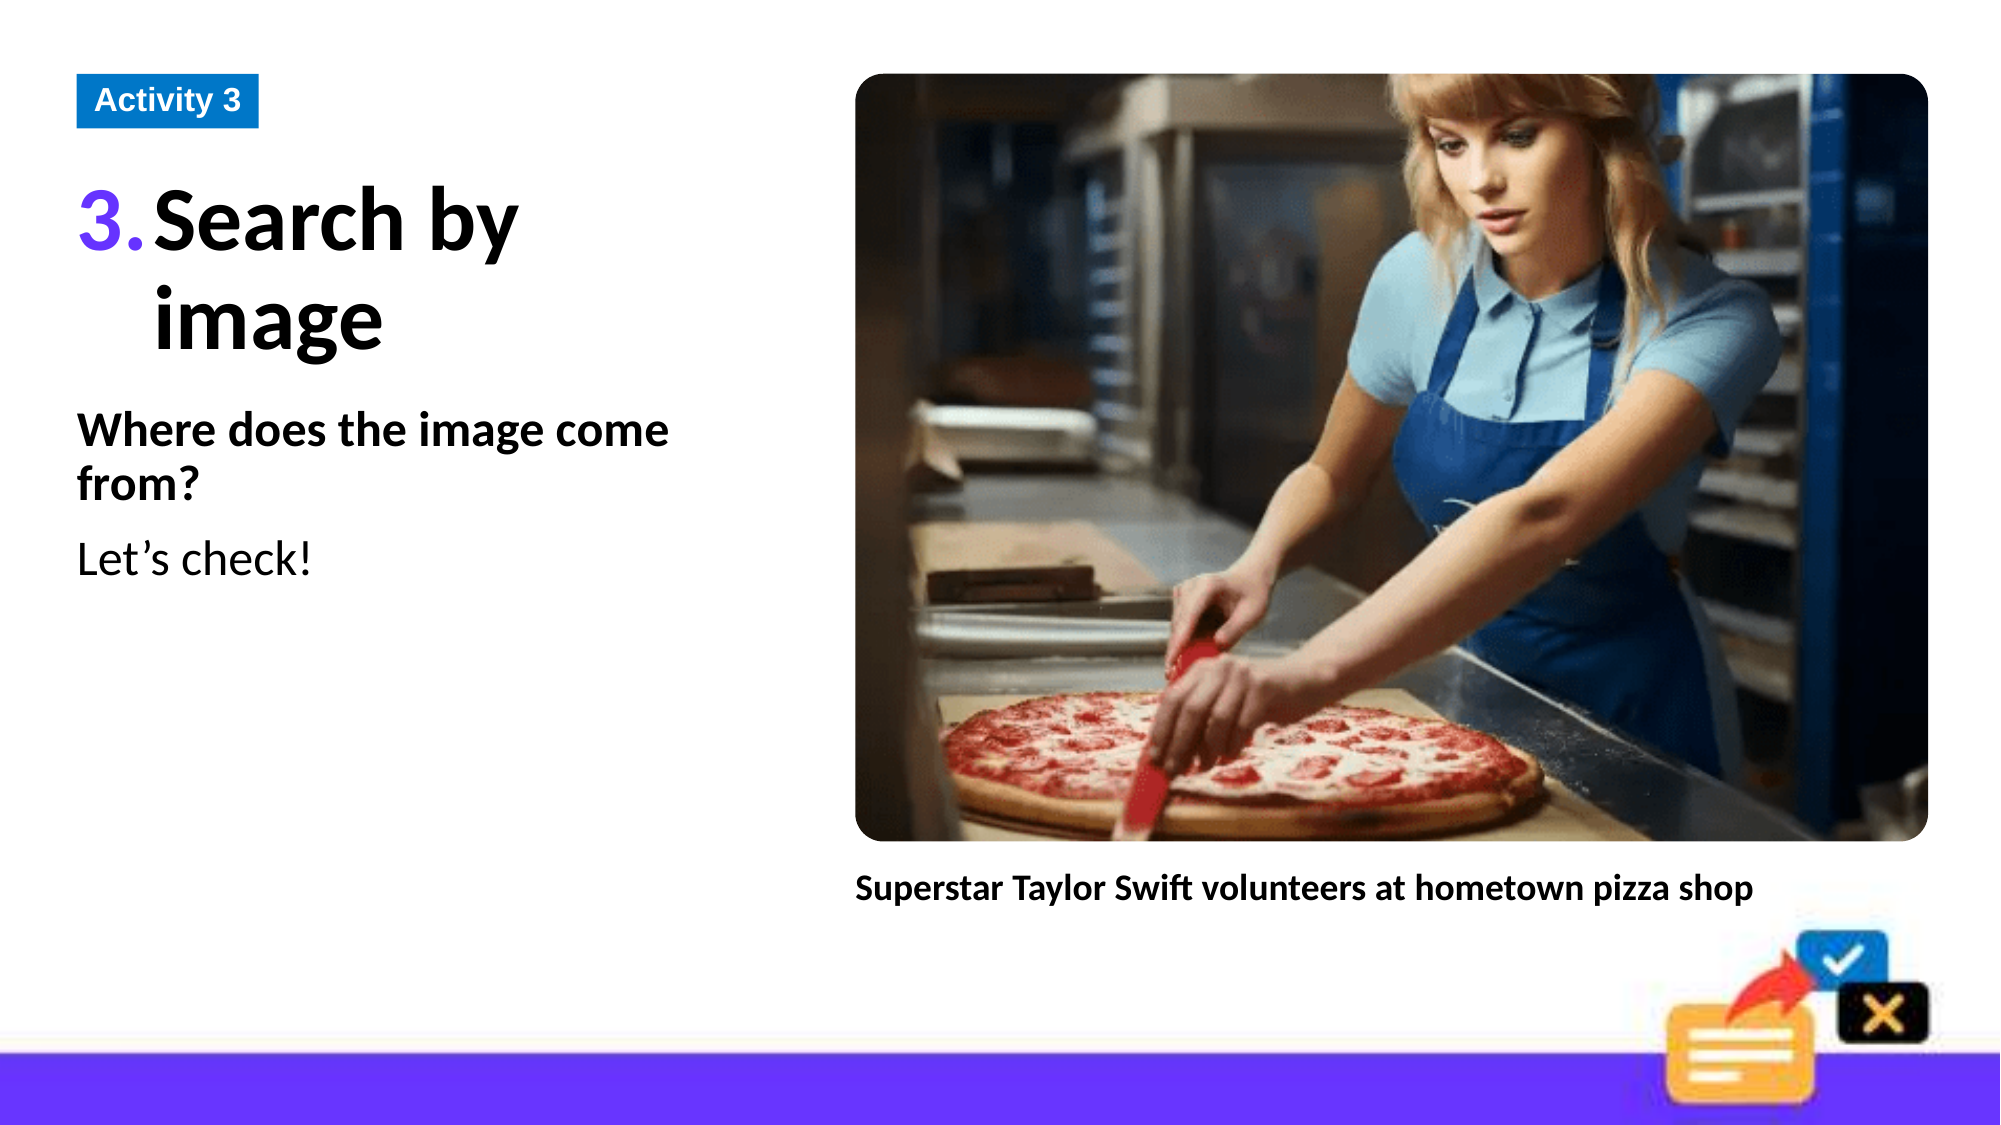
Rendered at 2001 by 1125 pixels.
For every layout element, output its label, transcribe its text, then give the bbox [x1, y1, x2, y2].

text_box Activity 3 [76, 73, 259, 129]
picture [0, 0, 2000, 1125]
text_box Search by image [76, 171, 716, 383]
text_box Superstar Taylor Swift volunteers at hometown pizza shop [855, 862, 1793, 943]
text_box Where does the image come from? Let’s check! [76, 403, 800, 944]
